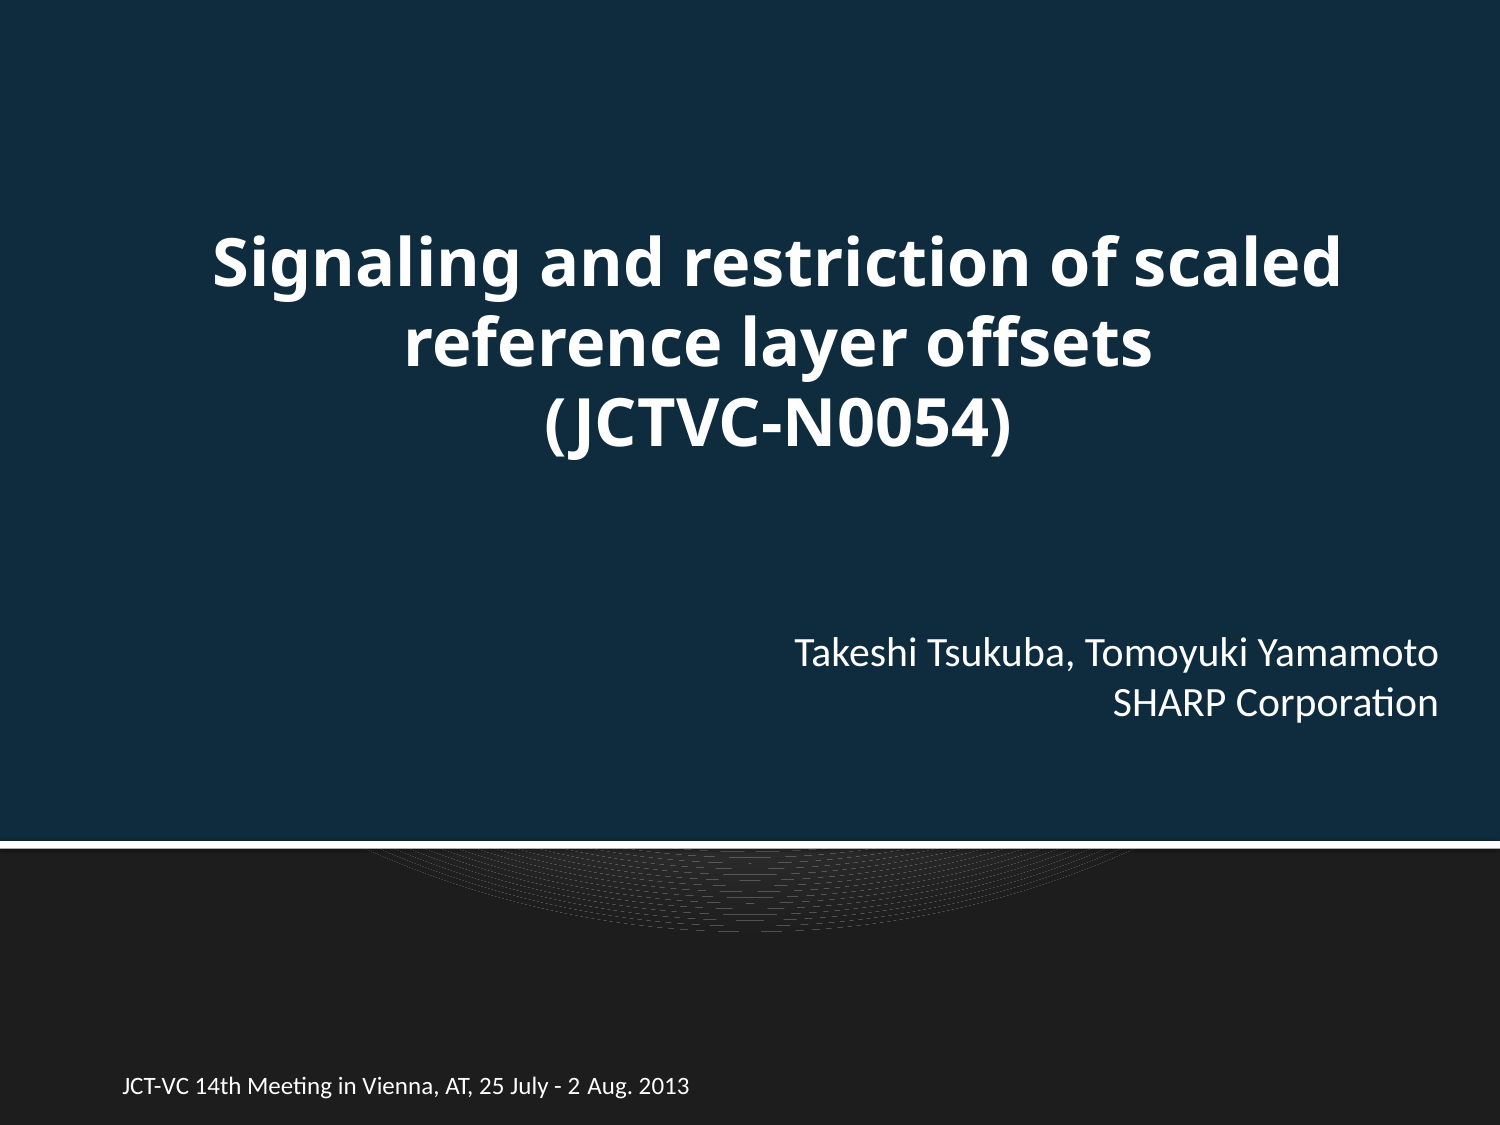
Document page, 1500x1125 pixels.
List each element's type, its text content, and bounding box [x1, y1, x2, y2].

list JCT-VC 14th Meeting in Vienna, AT, 25 July - 2 Aug. 2013 [93, 1054, 810, 1125]
title Signaling and restriction of scaled reference layer offsets (JCTVC-N0054) [112, 219, 1438, 419]
subtitle Takeshi Tsukuba, Tomoyuki Yamamoto SHARP Corporation [206, 550, 1448, 776]
